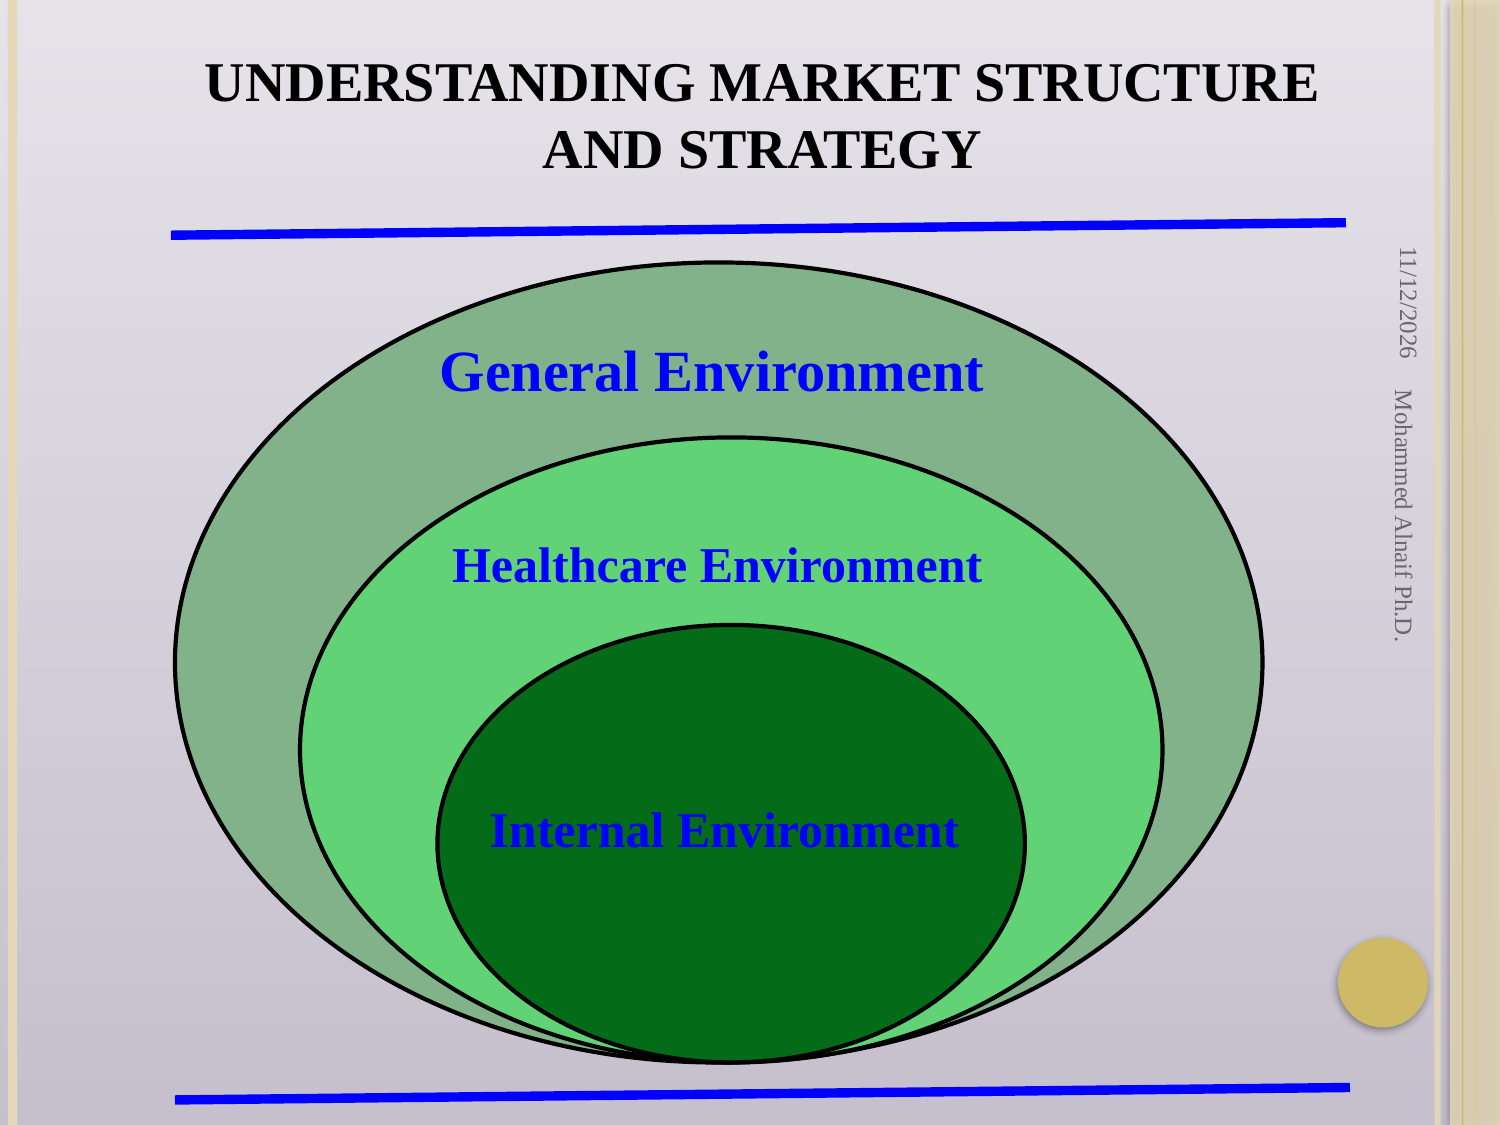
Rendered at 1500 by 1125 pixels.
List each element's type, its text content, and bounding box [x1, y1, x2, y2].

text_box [174, 1086, 1351, 1101]
footer Mohammed Alnaif Ph.D. [1375, 375, 1435, 900]
text_box Healthcare Environment [437, 524, 1025, 600]
text_box [297, 435, 1165, 1063]
text_box General Environment [424, 325, 1013, 410]
title Understanding Market Structure and Strategy [150, 37, 1375, 188]
text_box Internal Environment [474, 790, 1013, 865]
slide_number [1378, 43, 1442, 374]
text_box [435, 622, 1027, 1065]
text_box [170, 222, 1347, 236]
text_box [172, 260, 1265, 1065]
